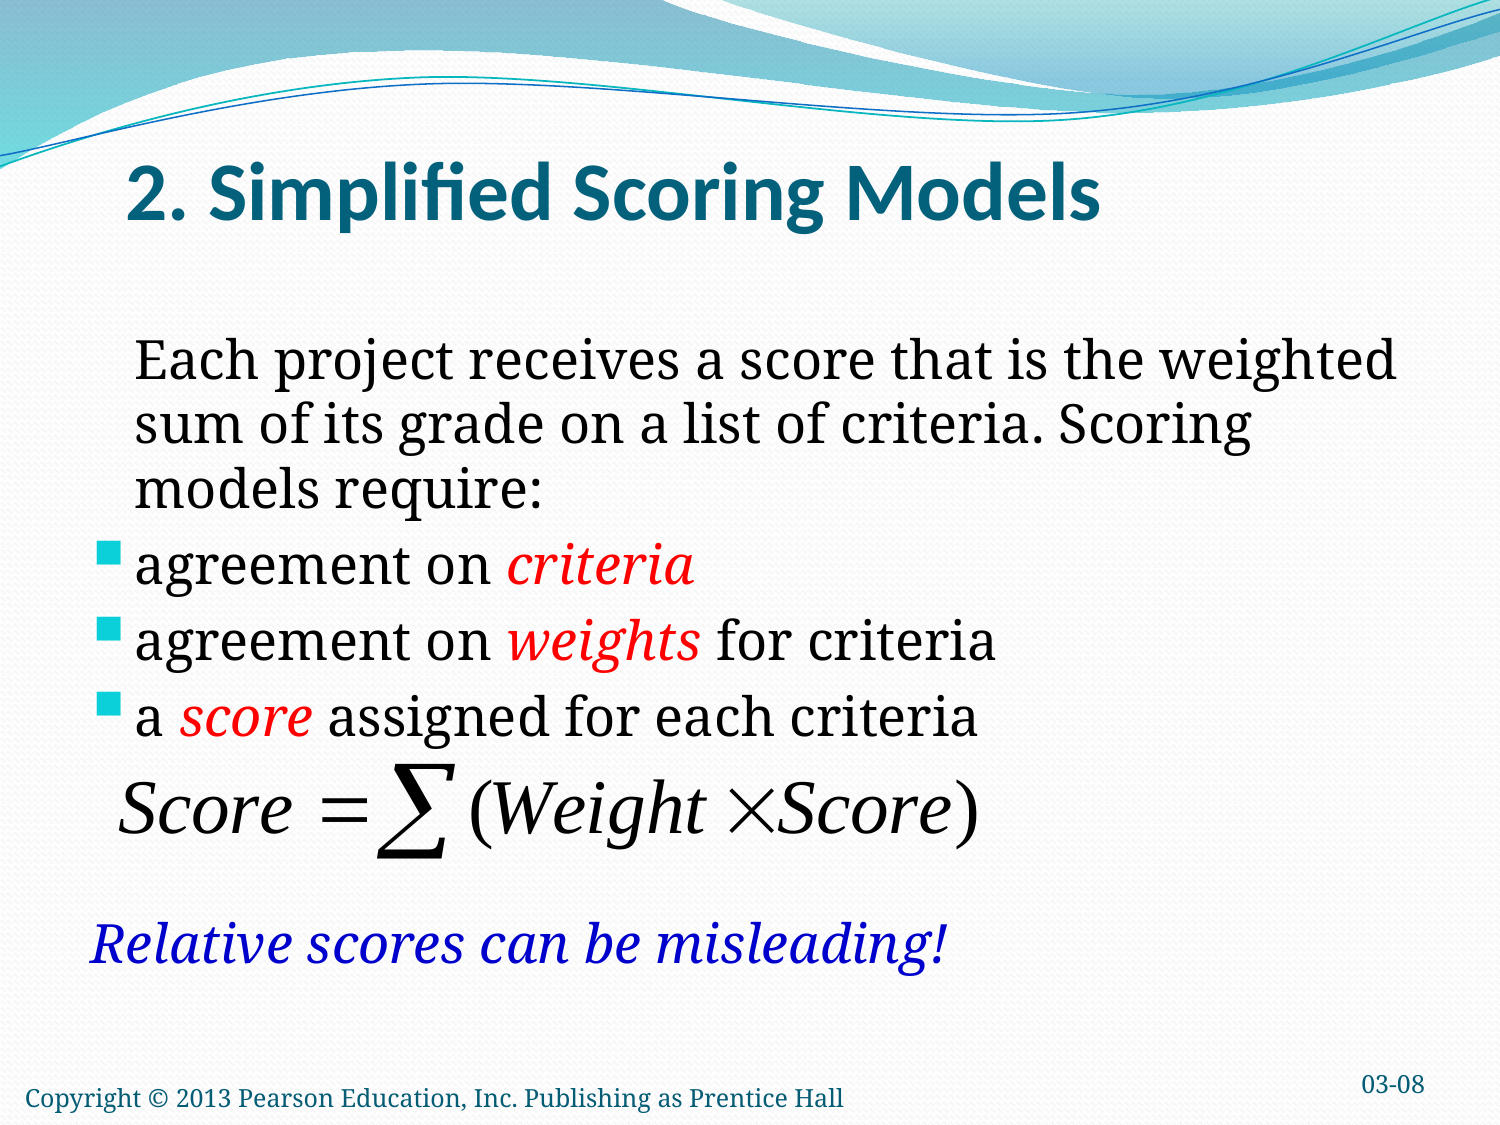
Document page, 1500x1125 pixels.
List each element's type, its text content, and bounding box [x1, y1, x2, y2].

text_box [105, 749, 995, 880]
title 2. Simplified Scoring Models [124, 121, 1476, 238]
table_header Discount [98, 751, 1000, 893]
list Each project receives a score that is the weighted sum of its grade on a list of criteria. Scoring models require: agreement on criteria agreement on weights for criteria a score assigned for each criteria Relative scores can be misleading! [74, 317, 1426, 1038]
slide_number 03-08 [1299, 1042, 1425, 1103]
